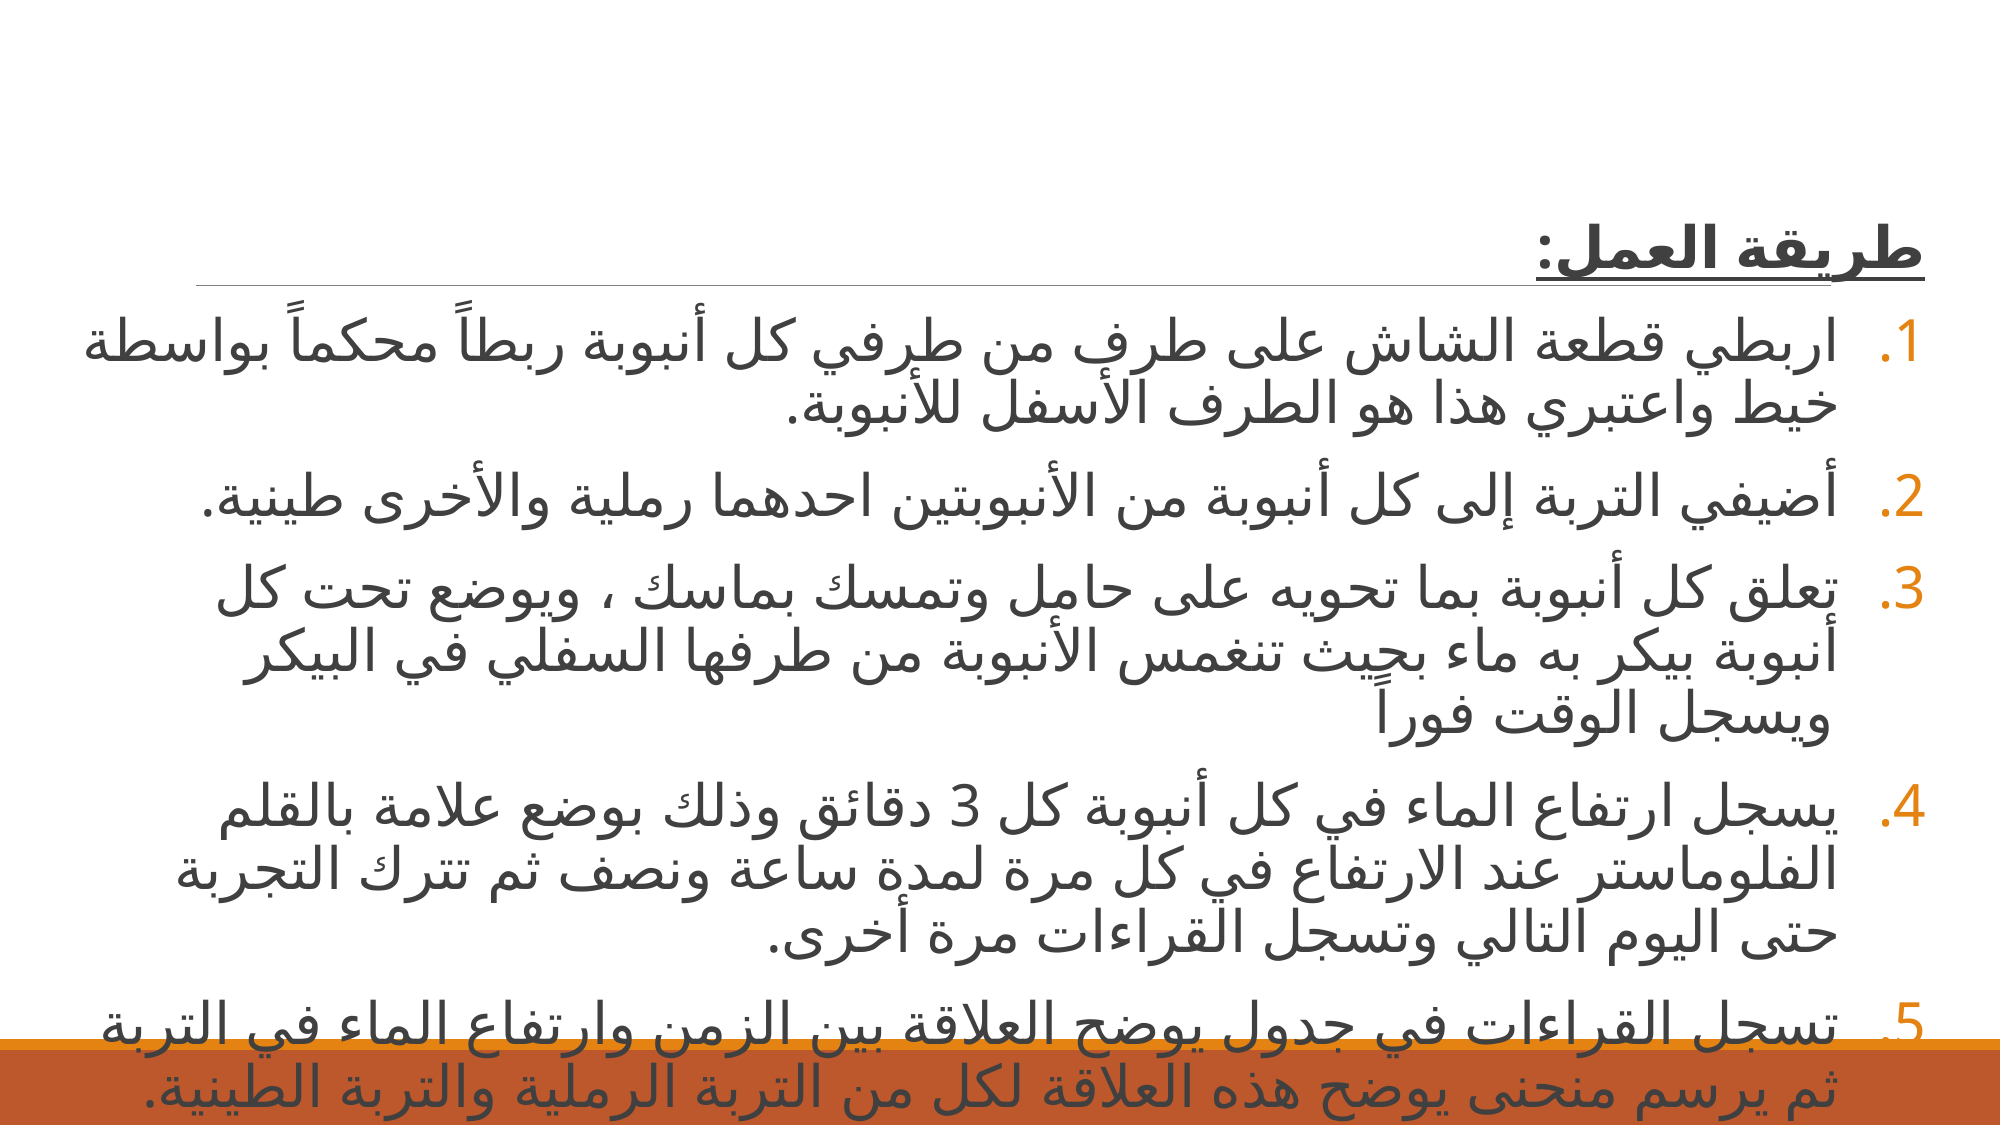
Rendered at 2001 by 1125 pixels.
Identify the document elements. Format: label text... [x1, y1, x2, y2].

list طريقة العمل: اربطي قطعة الشاش على طرف من طرفي كل أنبوبة ربطاً محكماً بواسطة خيط واعتبري هذا هو الطرف الأسفل للأنبوبة. أضيفي التربة إلى كل أنبوبة من الأنبوبتين احدهما رملية والأخرى طينية. تعلق كل أنبوبة بما تحويه على حامل وتمسك بماسك ، ويوضع تحت كل أنبوبة بيكر به ماء بحيث تنغمس الأنبوبة من طرفها السفلي في البيكر ويسجل الوقت فوراً يسجل ارتفاع الماء في كل أنبوبة كل 3 دقائق وذلك بوضع علامة بالقلم الفلوماستر عند الارتفاع في كل مرة لمدة ساعة ونصف ثم تترك التجربة حتى اليوم التالي وتسجل القراءات مرة أخرى. تسجل القراءات في جدول يوضح العلاقة بين الزمن وارتفاع الماء في التربة ثم يرسم منحنى يوضح هذه العلاقة لكل من التربة الرملية والتربة الطينية. [73, 211, 1926, 1037]
